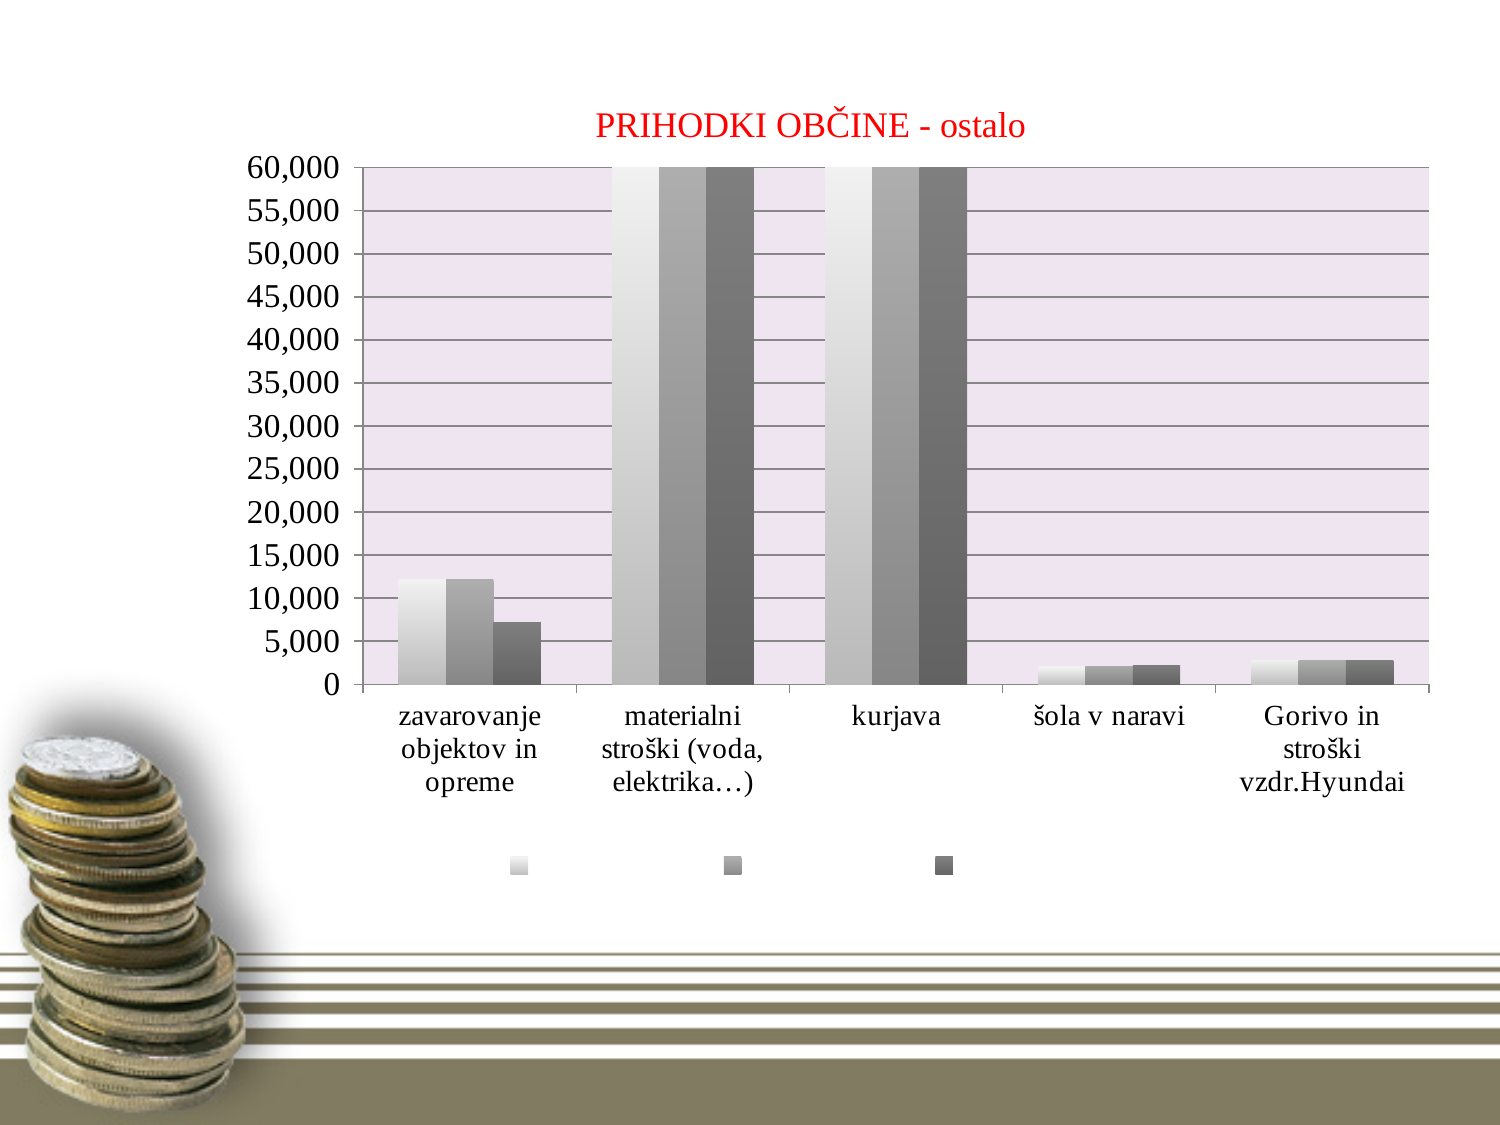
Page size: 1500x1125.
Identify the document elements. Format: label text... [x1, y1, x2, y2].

title PRIHODKI OBČINE - ostalo [234, 93, 1388, 138]
picture [0, 0, 1500, 1125]
chart [70, 140, 1430, 1044]
